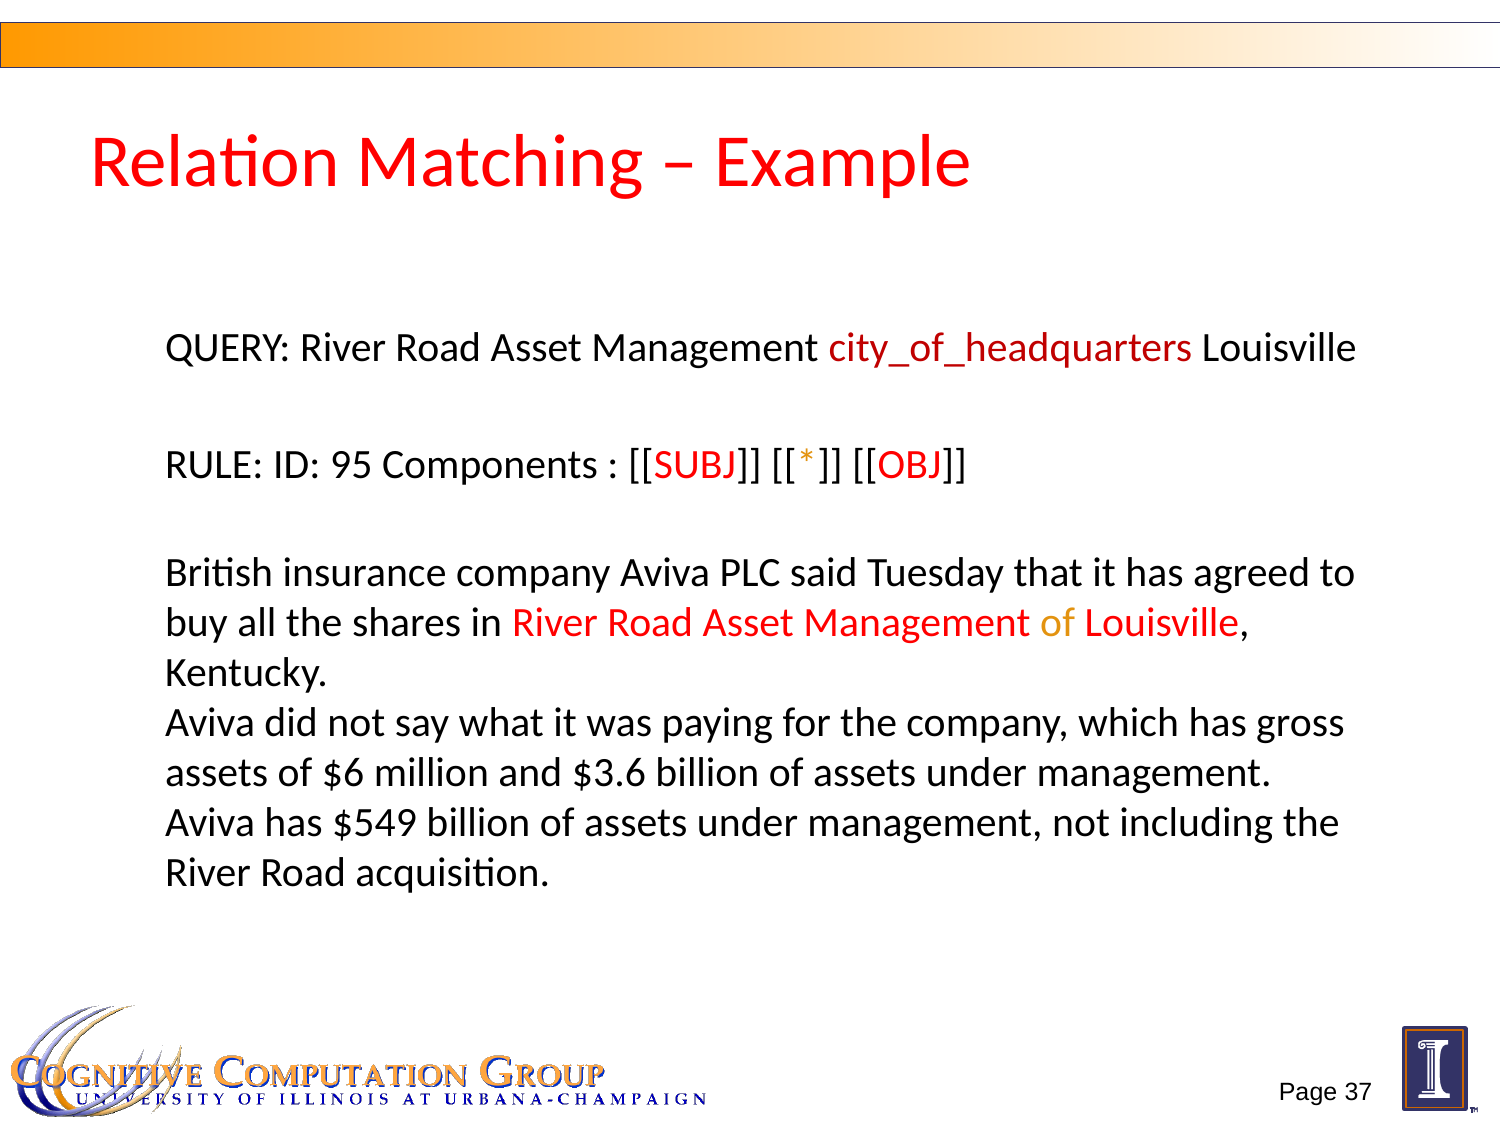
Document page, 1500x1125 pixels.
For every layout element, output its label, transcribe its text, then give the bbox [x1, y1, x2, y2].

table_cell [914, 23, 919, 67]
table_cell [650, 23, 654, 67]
title Relation Matching – Example [75, 75, 1425, 238]
slide_number Page 37 [1237, 1074, 1388, 1113]
picture [0, 1000, 713, 1125]
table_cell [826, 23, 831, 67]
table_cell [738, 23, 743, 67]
list QUERY: River Road Asset Management city_of_headquarters Louisville RULE: ID: 95 Components : [[SUBJ]] [[*]] [[OBJ]] British insurance company Aviva PLC said Tuesday that it has agreed to buy all the shares in River Road Asset Management of Louisville, Kentucky. Aviva did not say what it was paying for the company, which has gross assets of $6 million and $3.6 billion of assets under management. Aviva has $549 billion of assets under management, not including the River Road acquisition. [75, 262, 1425, 1013]
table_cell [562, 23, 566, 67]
